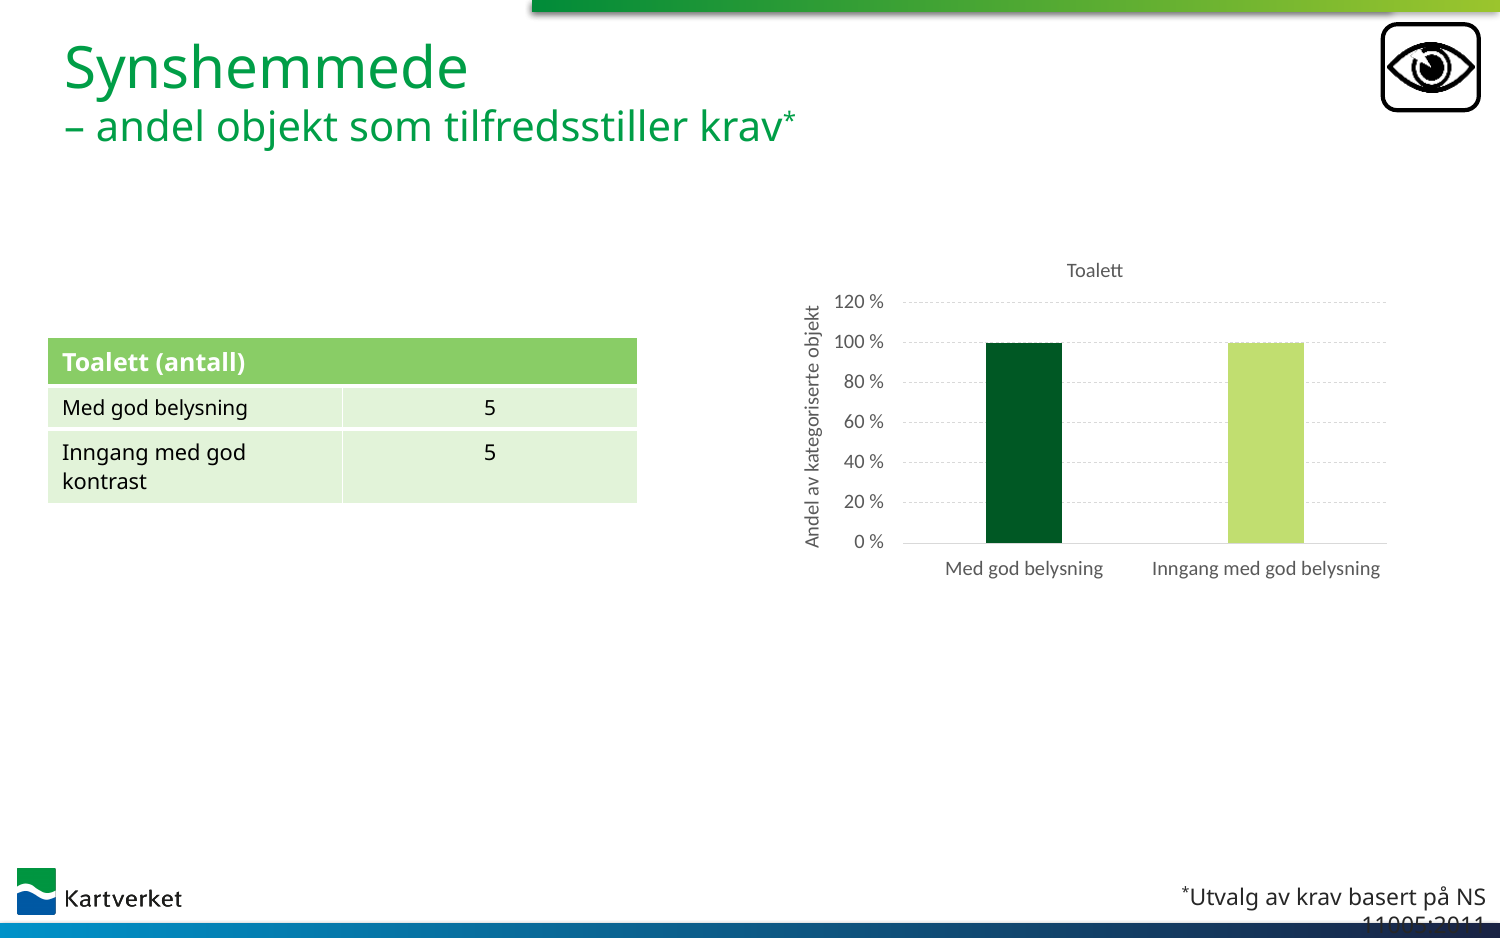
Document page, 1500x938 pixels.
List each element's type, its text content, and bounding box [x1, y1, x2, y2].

table_cell Med god belysning [48, 388, 342, 427]
table_cell 5 [343, 431, 637, 503]
table_header Toalett (antall) [48, 338, 637, 384]
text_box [1382, 24, 1480, 111]
text_box Synshemmede – andel objekt som tilfredsstiller krav* [49, 24, 1431, 158]
table_cell 5 [343, 388, 637, 427]
text_box *Utvalg av krav basert på NS 11005:2011 [1068, 873, 1500, 938]
table_cell Inngang med god kontrast [48, 431, 342, 503]
picture [791, 249, 1400, 589]
